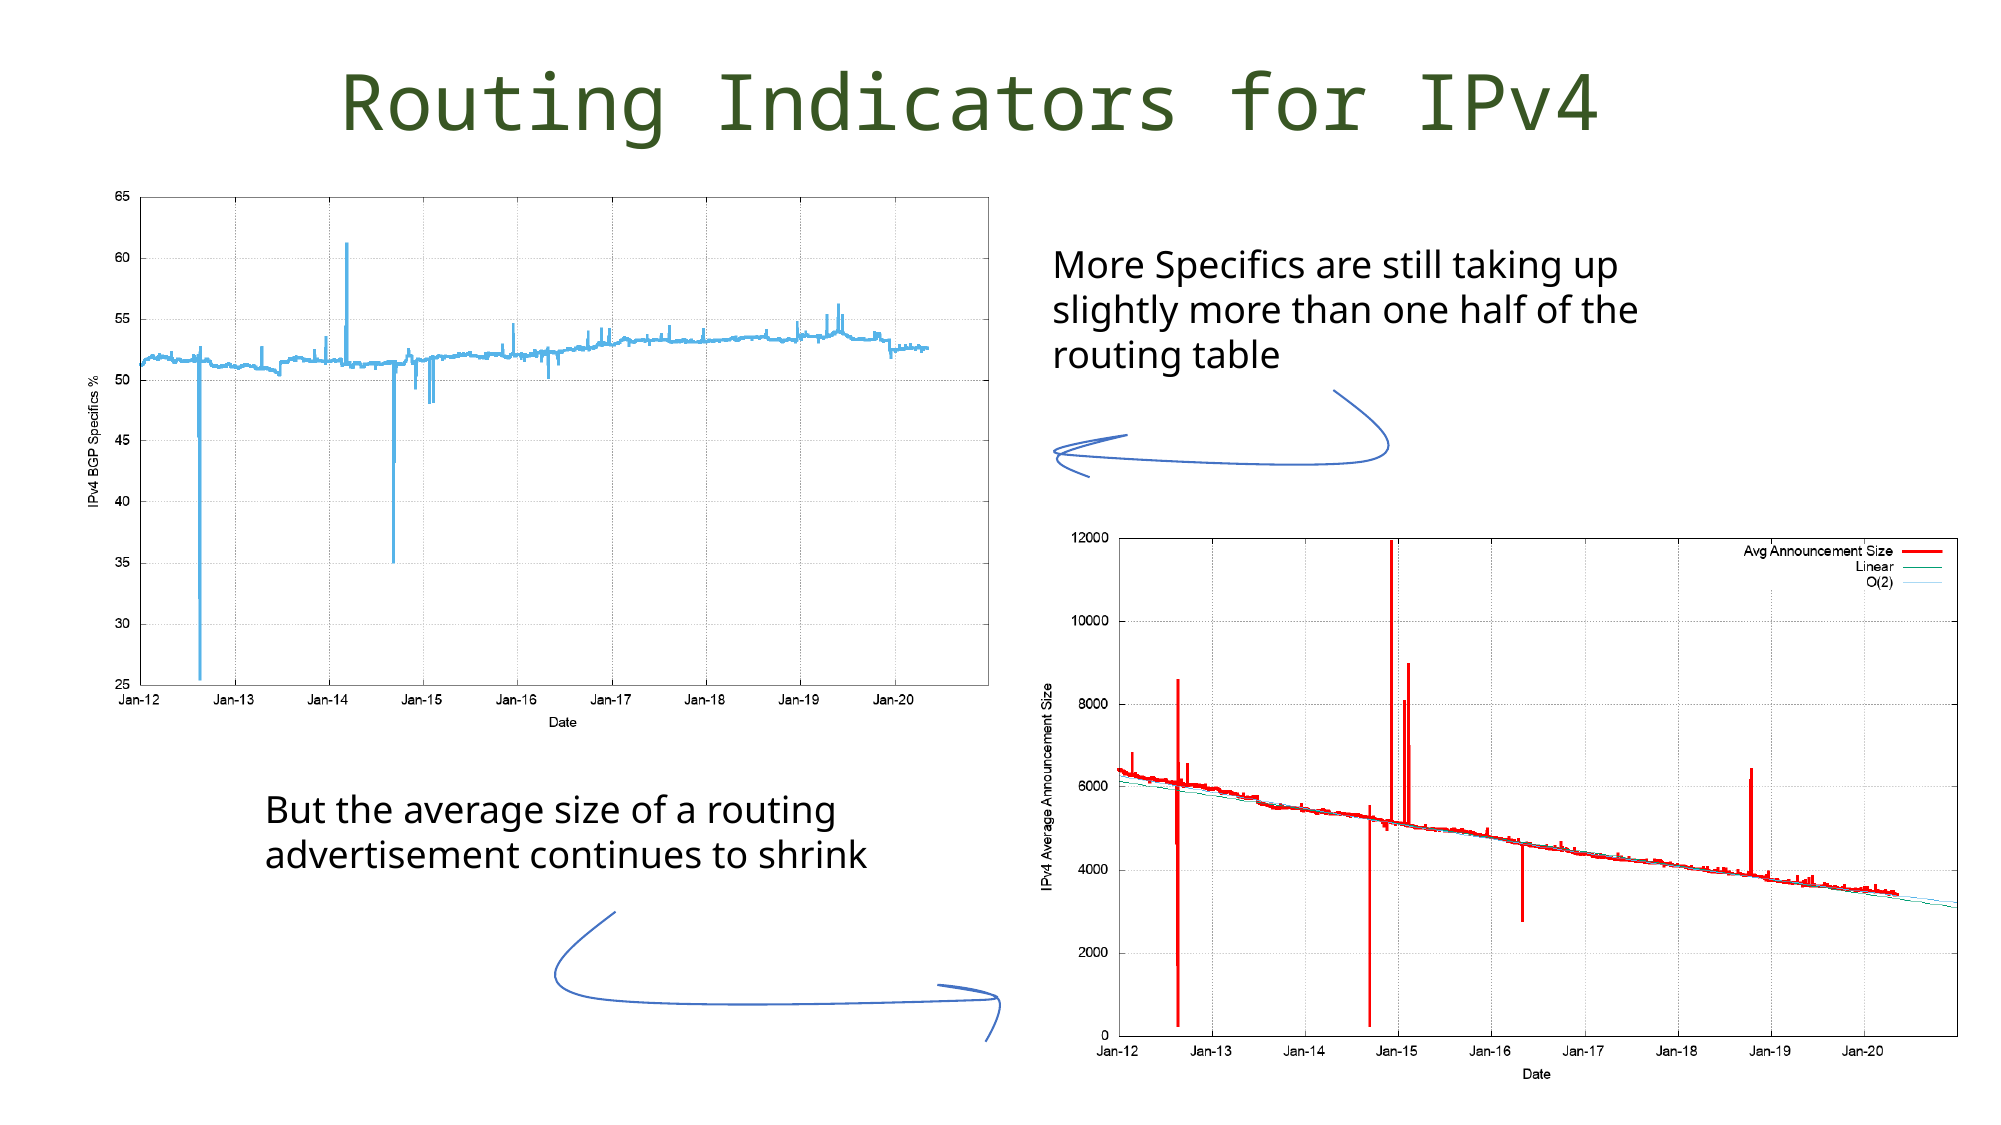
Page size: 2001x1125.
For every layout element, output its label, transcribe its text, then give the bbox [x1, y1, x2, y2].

text_box But the average size of a routing advertisement continues to shrink [249, 778, 945, 884]
text_box More Specifics are still taking up slightly more than one half of the routing table [1037, 233, 1733, 384]
picture [1034, 522, 1982, 1086]
text_box [554, 910, 1001, 1043]
title Routing Indicators for IPv4 [324, 11, 1675, 199]
picture [81, 181, 1013, 734]
text_box [1053, 389, 1390, 479]
